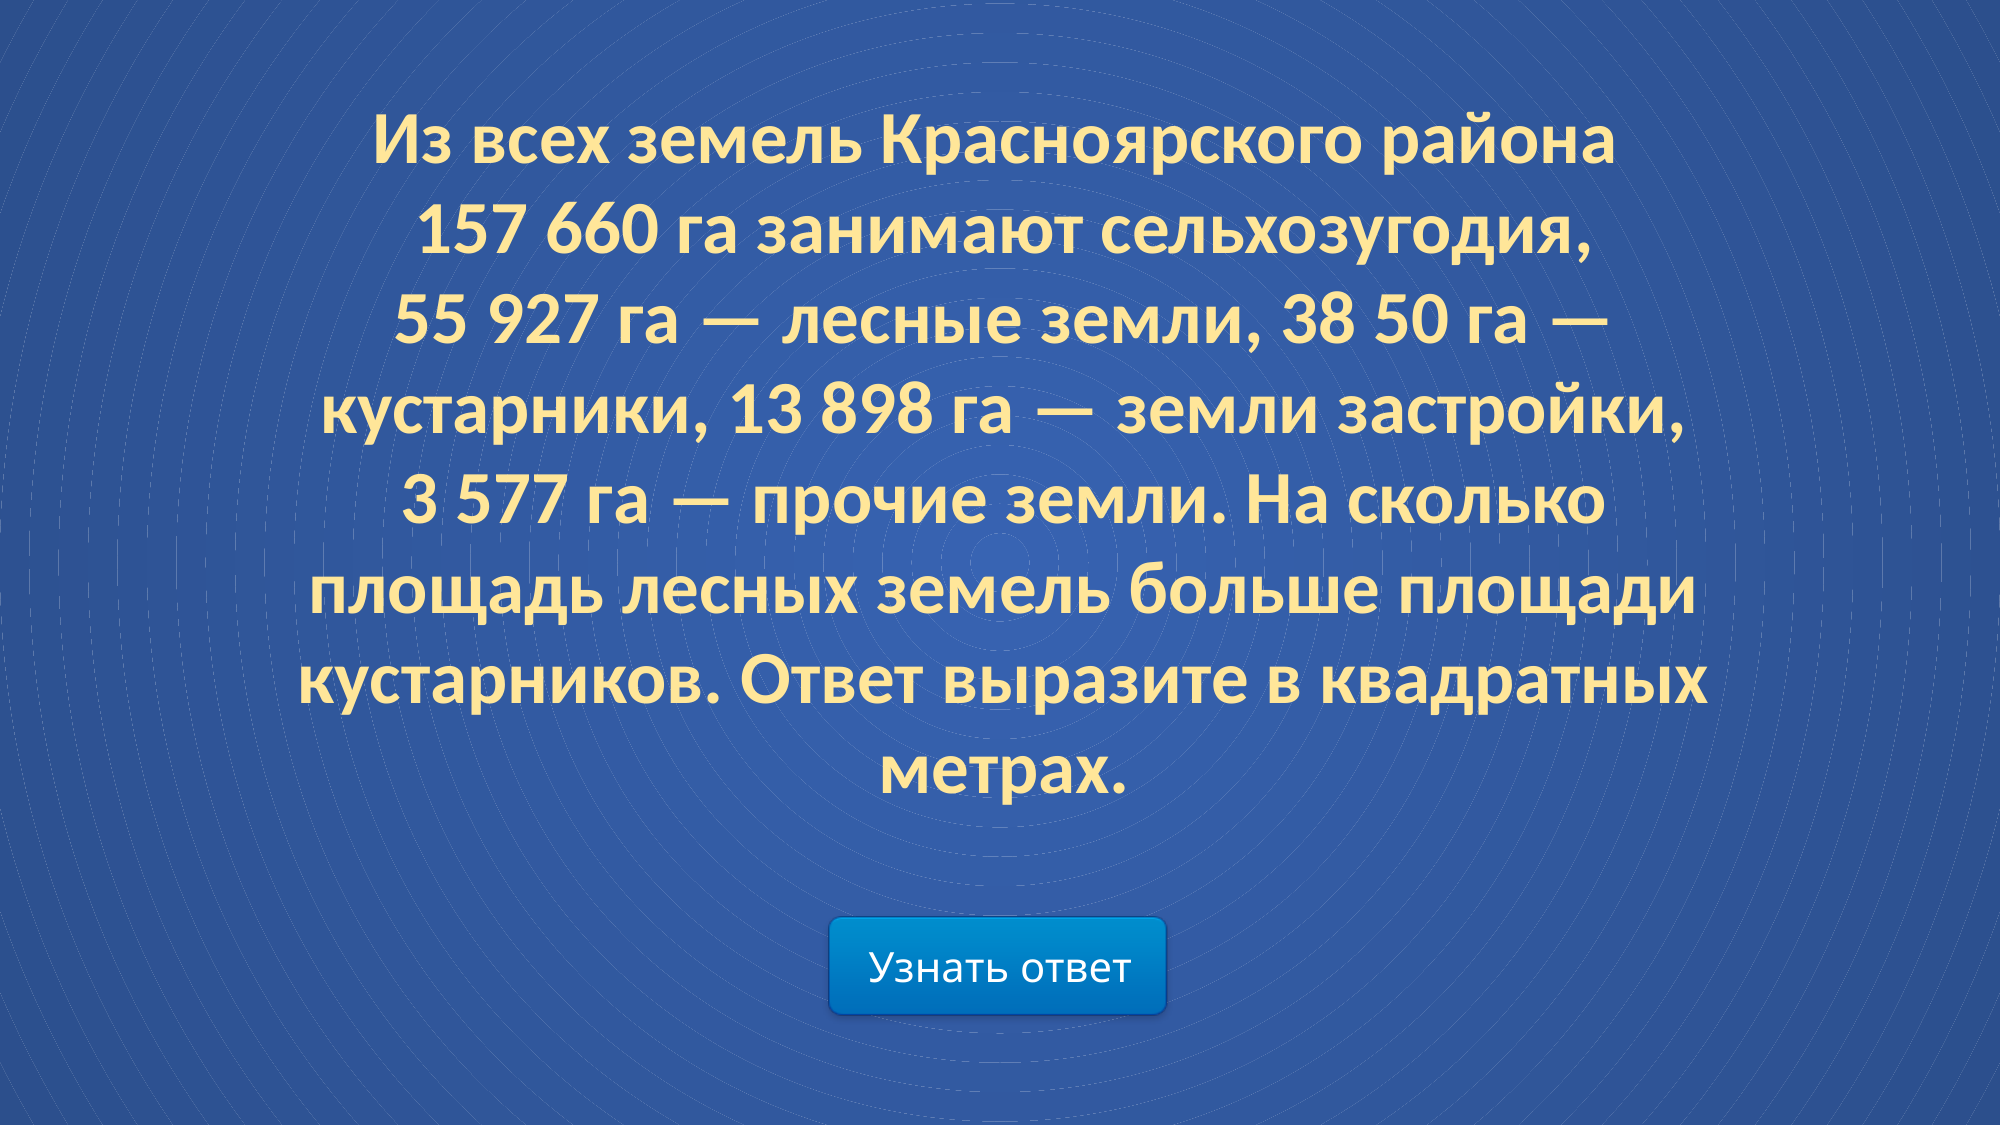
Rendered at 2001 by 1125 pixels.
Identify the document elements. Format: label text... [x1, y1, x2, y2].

text_box Из всех земель Красноярского района 157 660 га занимают сельхозугодия, 55 927 га — лесные земли, 38 50 га — кустарники, 13 898 га — земли застройки, 3 577 га — прочие земли. На сколько площадь лесных земель больше площади кустарников. Ответ выразите в квадратных метрах. [229, 80, 1780, 904]
picture [793, 902, 1180, 1035]
